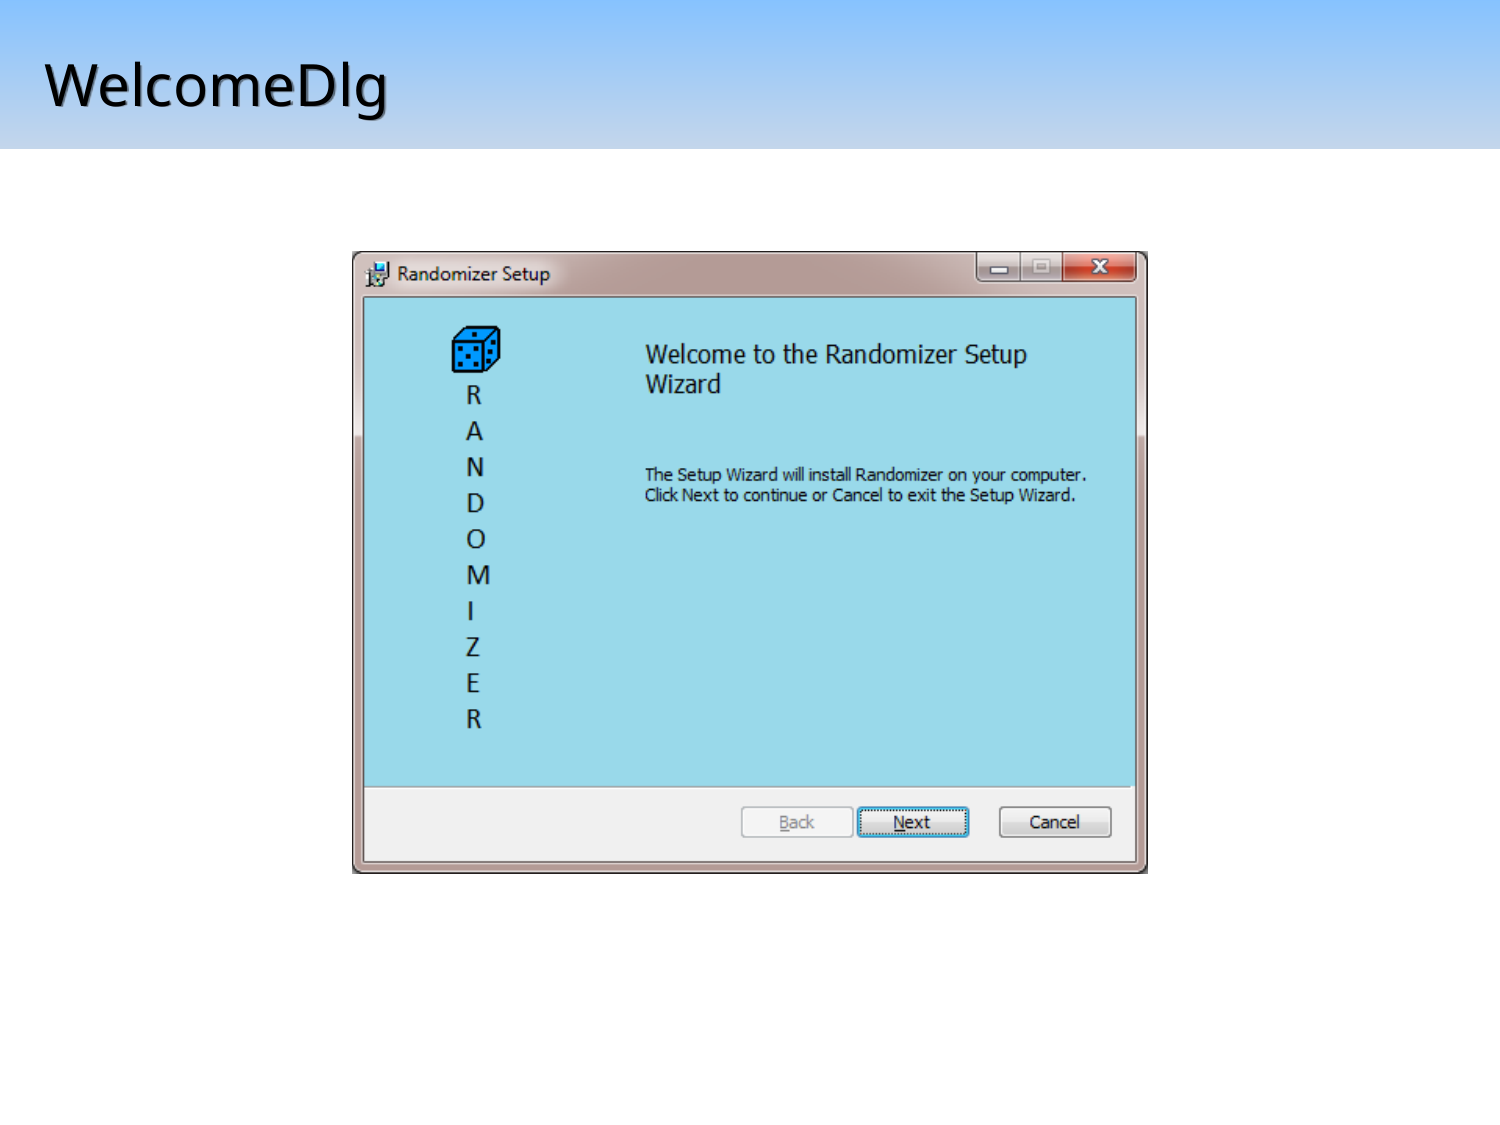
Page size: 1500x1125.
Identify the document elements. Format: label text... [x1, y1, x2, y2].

title WelcomeDlg [29, 29, 1471, 138]
picture [352, 251, 1148, 874]
